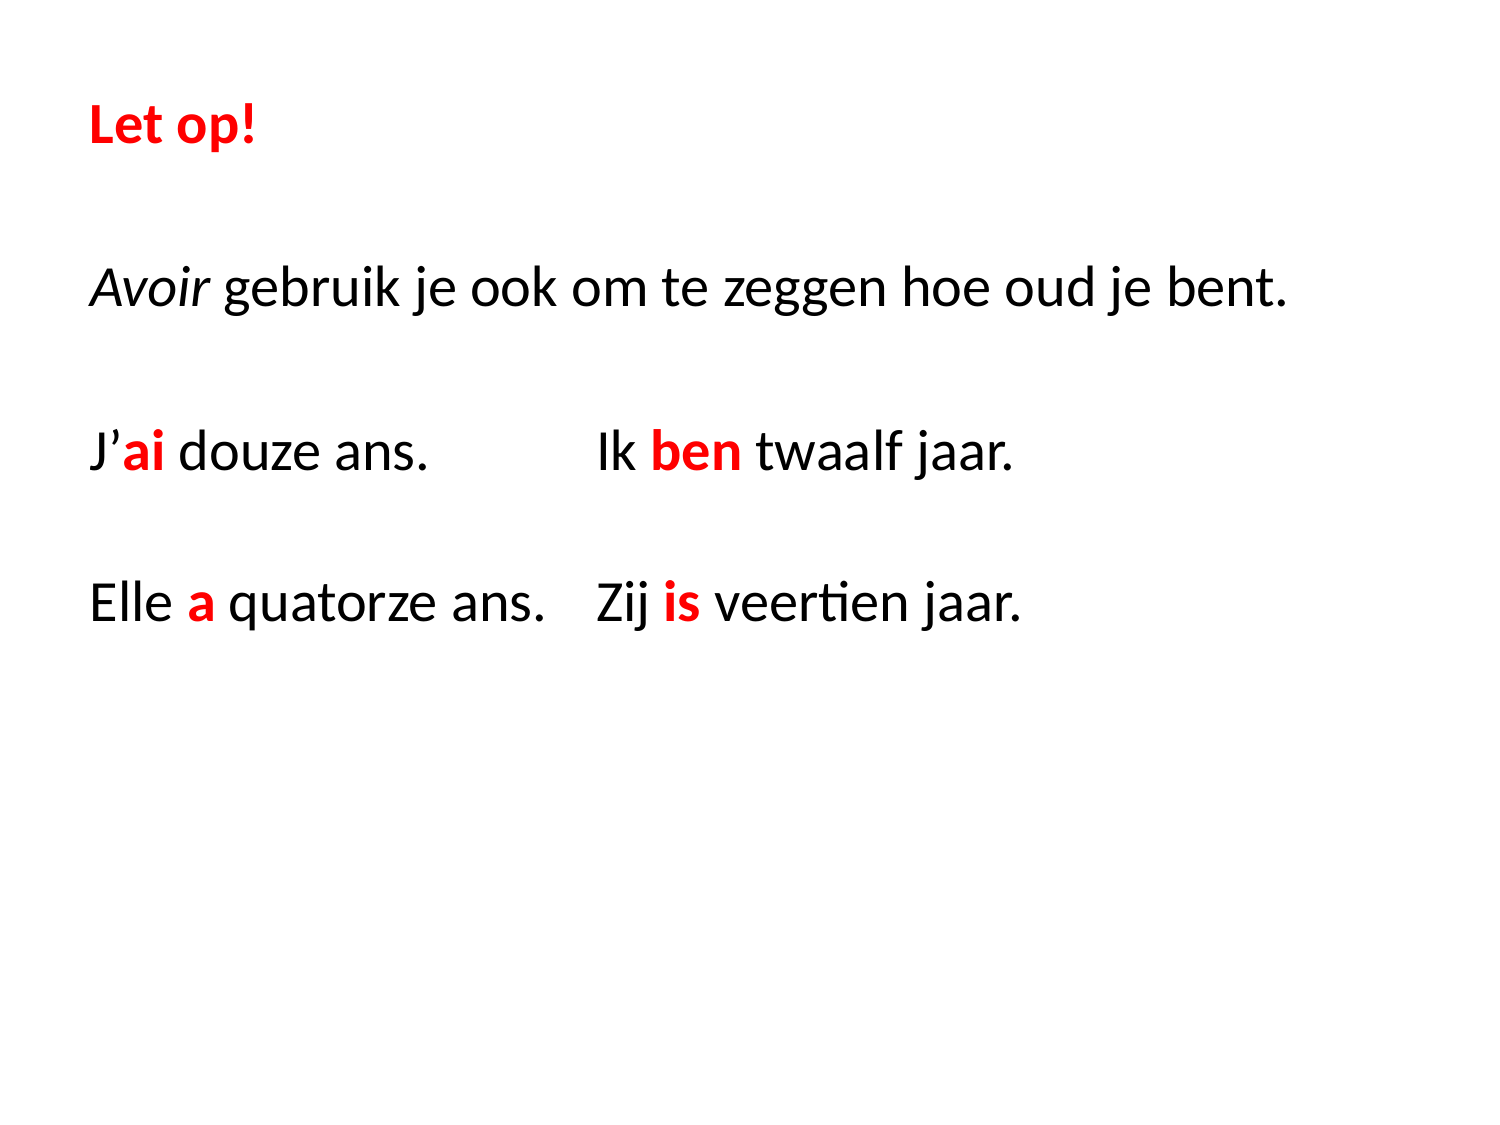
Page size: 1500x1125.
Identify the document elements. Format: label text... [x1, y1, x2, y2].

text_box Let op! Avoir gebruik je ook om te zeggen hoe oud je bent. J’ai douze ans. Ik ben twaalf jaar. Elle a quatorze ans. Zij is veertien jaar. [75, 78, 1459, 1024]
